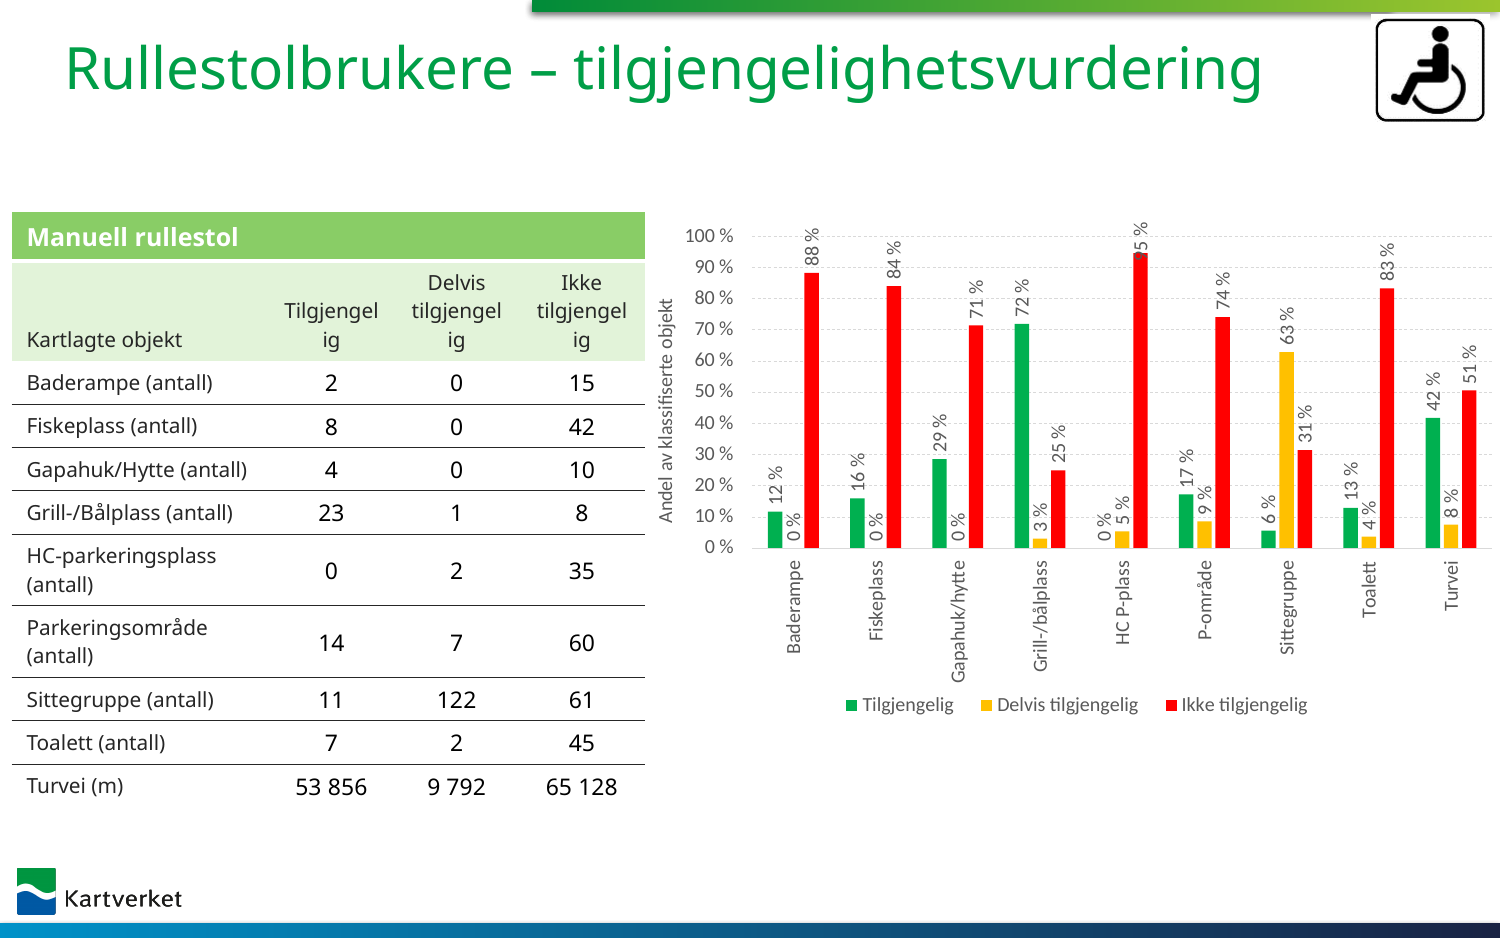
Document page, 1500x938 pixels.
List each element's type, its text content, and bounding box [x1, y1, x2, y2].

table_cell 15 [519, 361, 638, 404]
table_cell 2 [269, 361, 394, 404]
table_cell 2 [394, 535, 519, 605]
table_header Manuell rullestol [12, 212, 645, 259]
table_cell Fiskeplass (antall) [12, 405, 269, 447]
table_cell 1 [394, 491, 519, 534]
table_cell Ikke tilgjengelig [519, 263, 638, 361]
table_cell 7 [269, 721, 394, 764]
table_cell 42 [519, 405, 638, 447]
table_cell 61 [519, 678, 638, 720]
table_cell 0 [269, 535, 394, 605]
table_cell Toalett (antall) [12, 721, 269, 764]
table_cell 8 [269, 405, 394, 447]
table_cell 7 [394, 606, 519, 677]
text_box Rullestolbrukere – tilgjengelighetsvurdering [49, 12, 1372, 109]
table_cell 8 [519, 491, 638, 534]
table_cell HC-parkeringsplass (antall) [12, 535, 269, 605]
table_cell 53 856 [269, 765, 394, 807]
picture [1371, 13, 1491, 127]
table_cell 2 [394, 721, 519, 764]
table_cell 60 [519, 606, 638, 677]
table_cell Tilgjengelig [269, 263, 394, 361]
table_cell Grill-/Bålplass (antall) [12, 491, 269, 534]
table_cell 23 [269, 491, 394, 534]
table_cell 0 [394, 361, 519, 404]
table_cell 11 [269, 678, 394, 720]
table_cell Delvis tilgjengelig [394, 263, 519, 361]
table_cell Gapahuk/Hytte (antall) [12, 448, 269, 490]
picture [643, 218, 1500, 728]
table_cell 10 [519, 448, 638, 490]
table_cell Turvei (m) [12, 765, 269, 807]
table_cell 4 [269, 448, 394, 490]
table_cell Kartlagte objekt [12, 263, 269, 361]
table_cell 9 792 [394, 765, 519, 807]
table_cell 0 [394, 448, 519, 490]
table_cell Baderampe (antall) [12, 361, 269, 404]
table_cell 45 [519, 721, 645, 764]
table_cell 0 [394, 405, 519, 447]
table_cell Sittegruppe (antall) [12, 678, 269, 720]
table_cell Parkeringsområde (antall) [12, 606, 269, 677]
table_cell 122 [394, 678, 519, 720]
table_cell 65 128 [519, 765, 645, 807]
table_cell 35 [519, 535, 638, 605]
table_cell 14 [269, 606, 394, 677]
